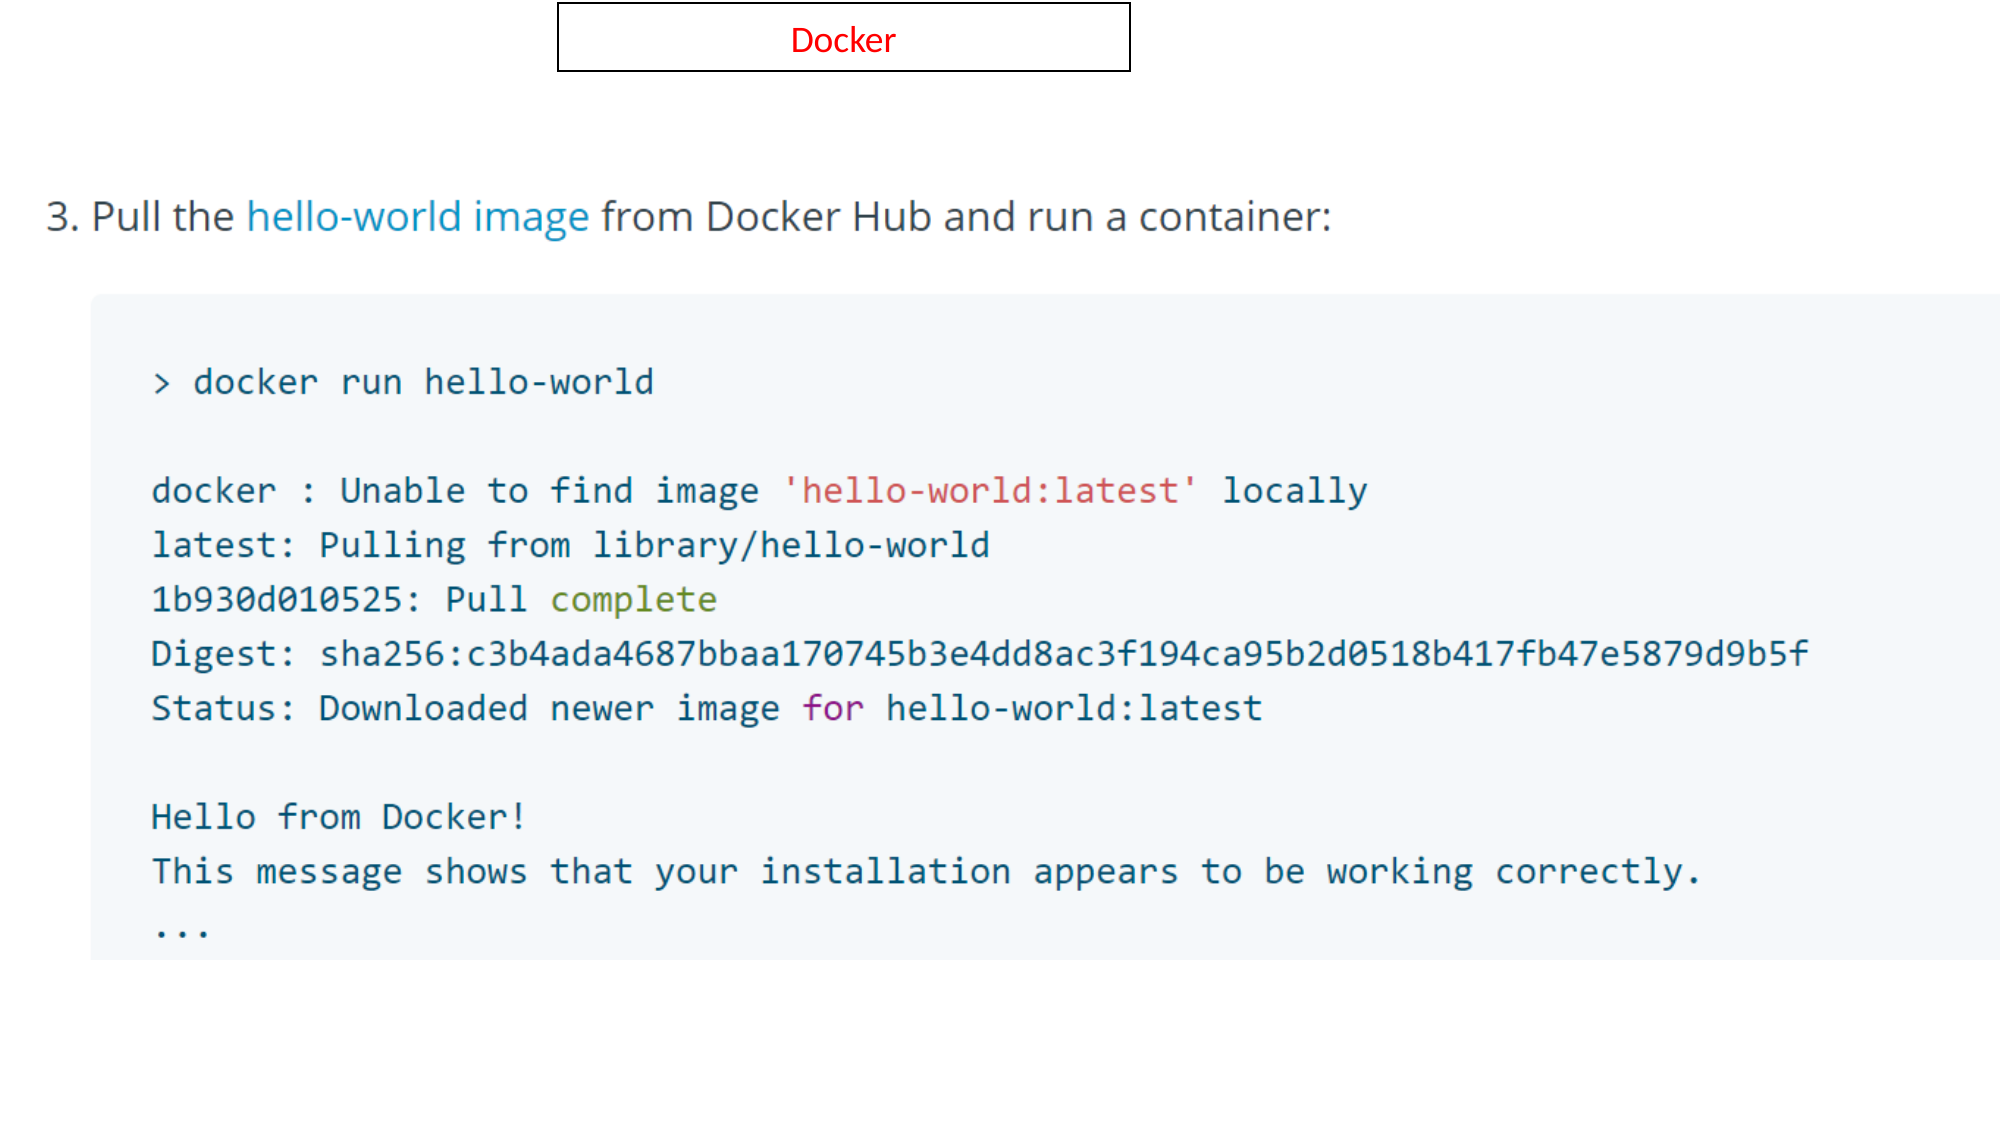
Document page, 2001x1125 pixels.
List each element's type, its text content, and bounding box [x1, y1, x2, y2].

picture [0, 165, 2000, 960]
text_box Docker [557, 2, 1131, 72]
